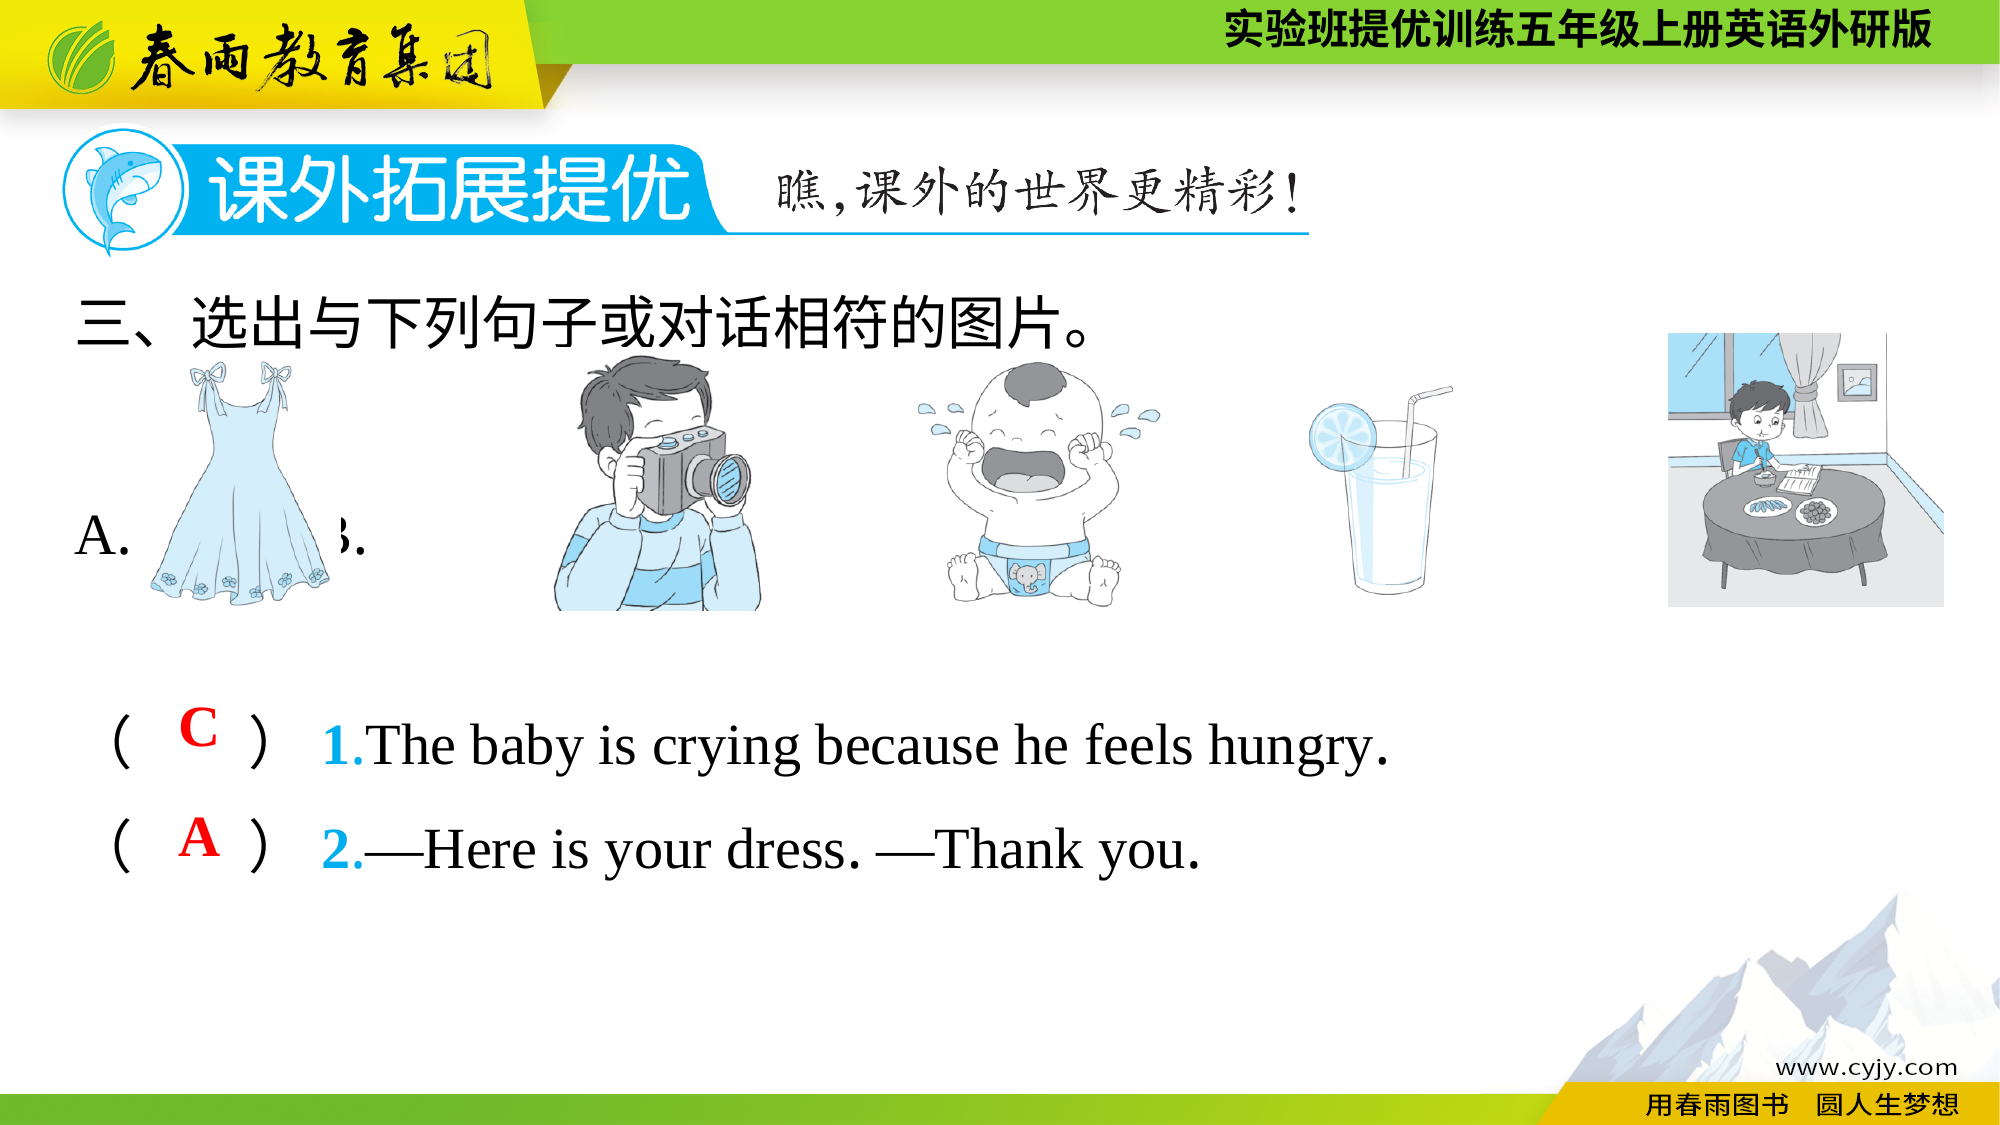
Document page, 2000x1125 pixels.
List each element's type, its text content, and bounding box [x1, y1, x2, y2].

picture [0, 0, 2000, 1125]
text_box A [163, 790, 236, 876]
list 三、选出与下列句子或对话相符的图片。 A. B. C. D. E. （ ）1.The baby is crying because he feels hungry. （ ）2.—Here is your dress. —Thank you. [59, 243, 1944, 895]
text_box C [163, 680, 236, 766]
